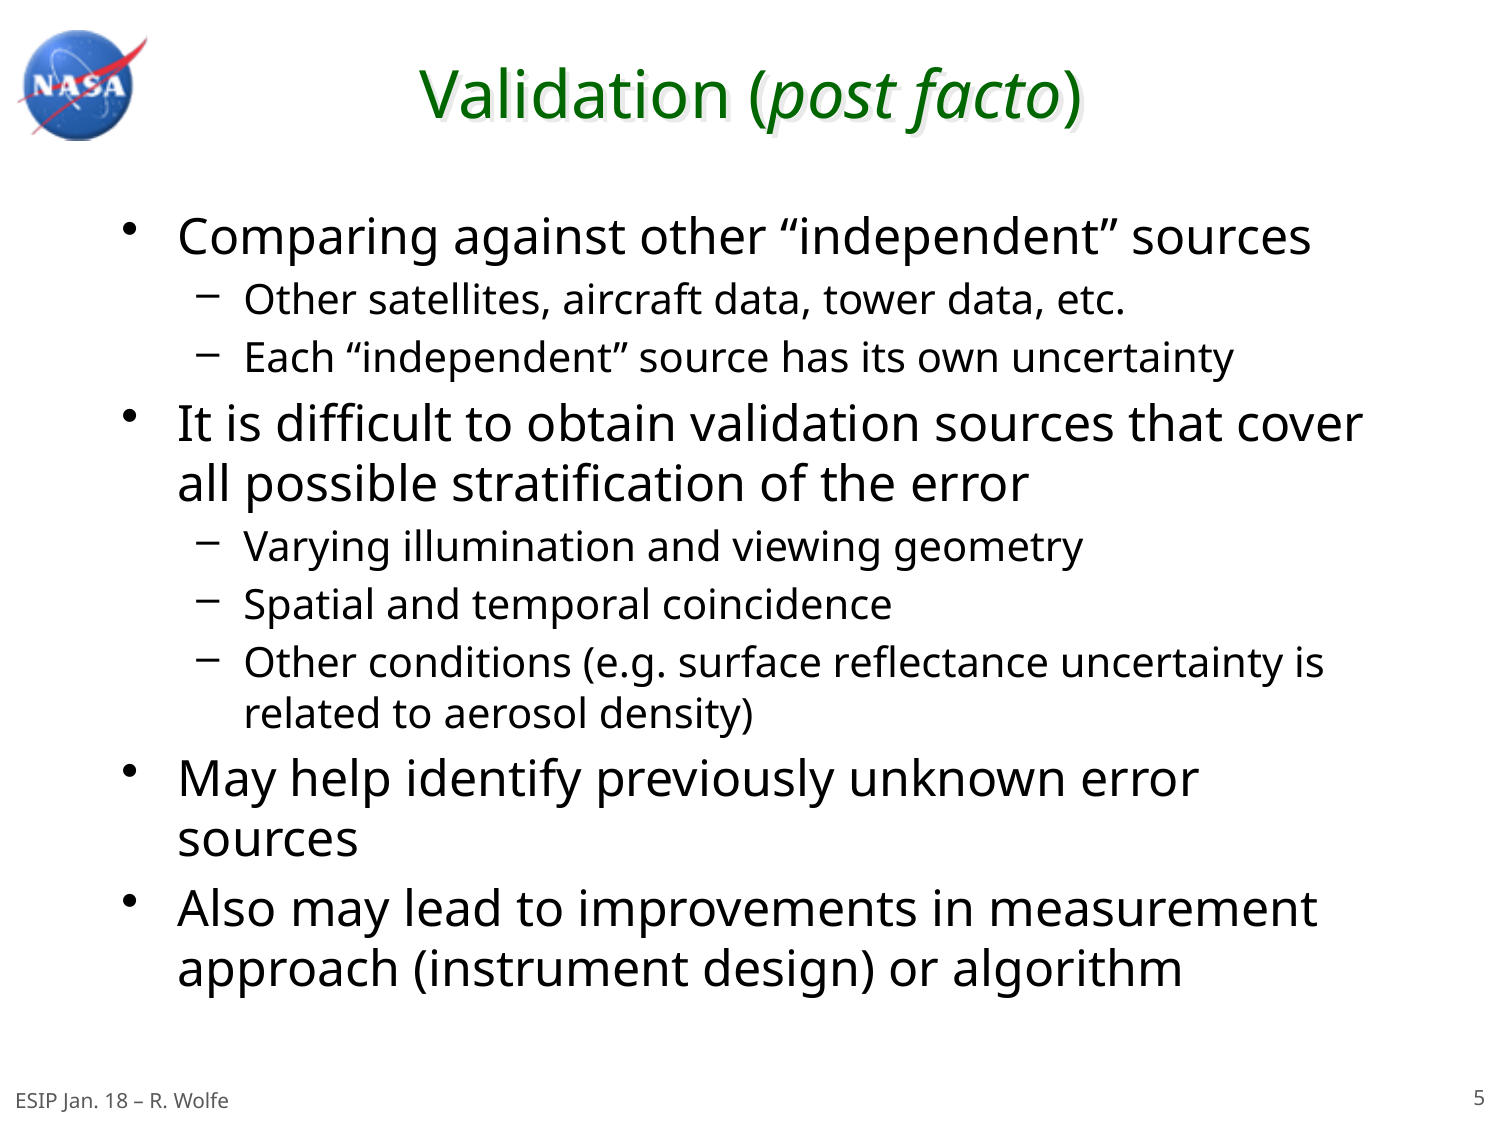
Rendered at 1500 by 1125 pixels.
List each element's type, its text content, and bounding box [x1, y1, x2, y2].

list Comparing against other “independent” sources Other satellites, aircraft data, tower data, etc. Each “independent” source has its own uncertainty It is difficult to obtain validation sources that cover all possible stratification of the error Varying illumination and viewing geometry Spatial and temporal coincidence Other conditions (e.g. surface reflectance uncertainty is related to aerosol density) May help identify previously unknown error sources Also may lead to improvements in measurement approach (instrument design) or algorithm [106, 197, 1388, 1028]
title Validation (post facto) [171, 42, 1331, 141]
slide_number 6 [1187, 1077, 1500, 1125]
picture [17, 30, 150, 141]
